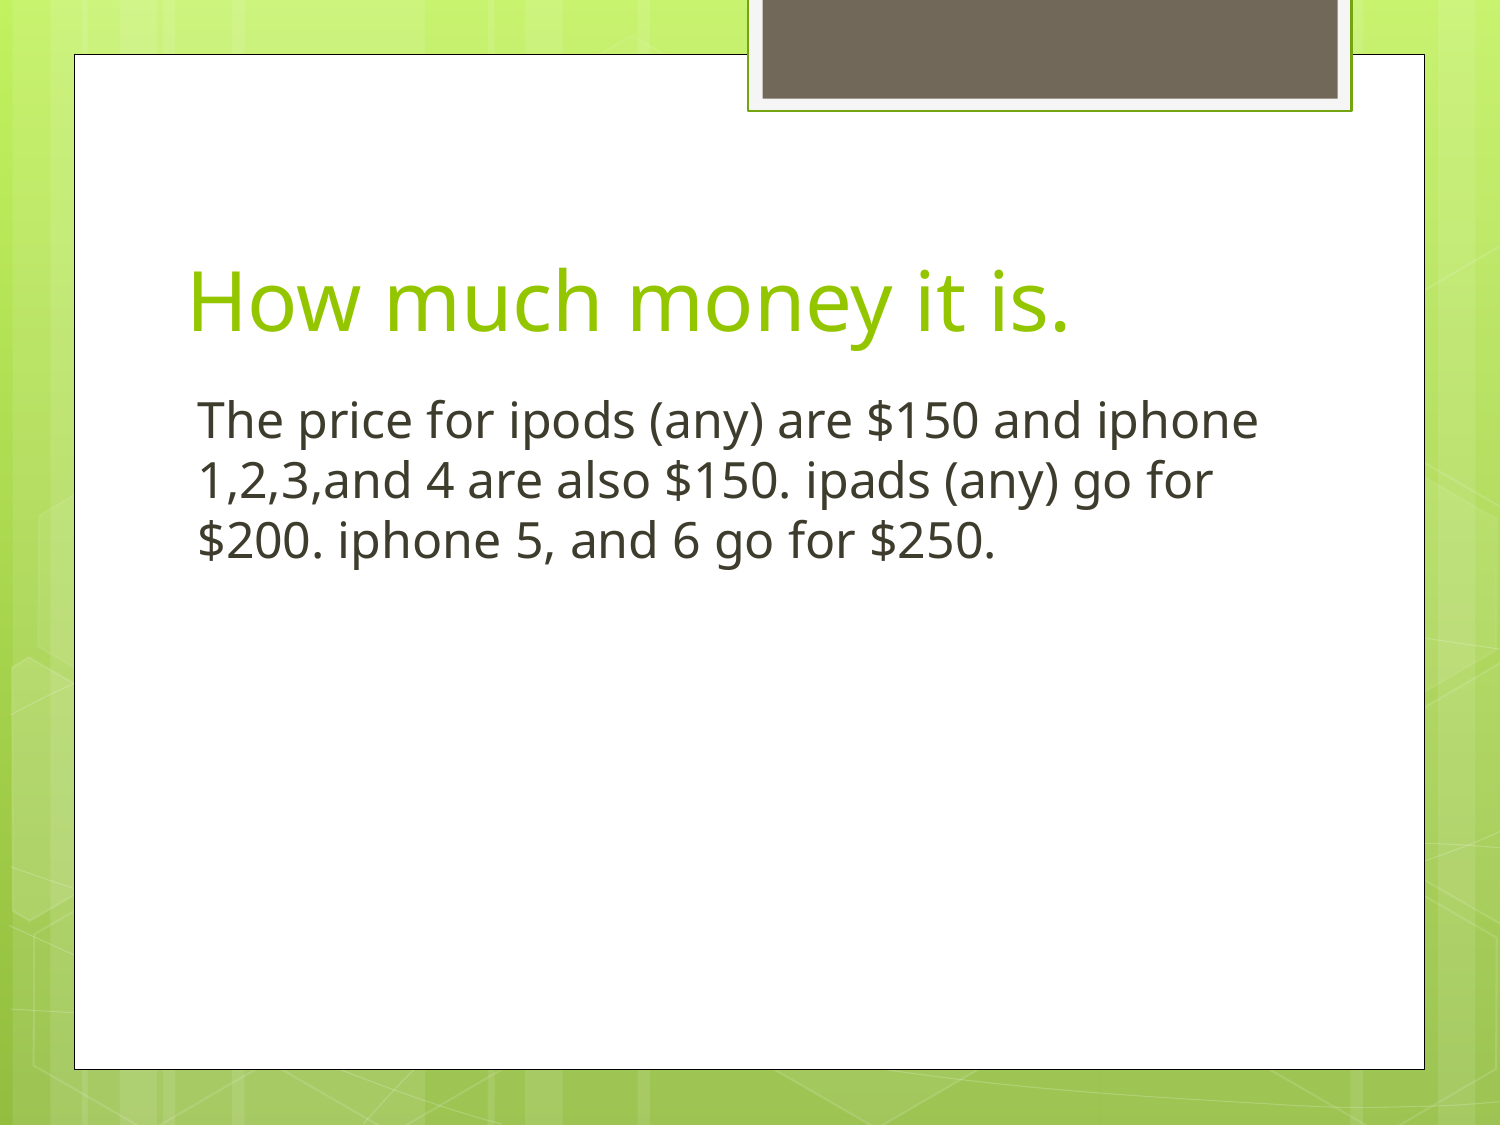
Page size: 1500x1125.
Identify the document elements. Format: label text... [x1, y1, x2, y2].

title How much money it is. [171, 168, 1324, 357]
list The price for ipods (any) are $150 and iphone 1,2,3,and 4 are also $150. ipads (any) go for $200. iphone 5, and 6 go for $250. [171, 381, 1283, 957]
